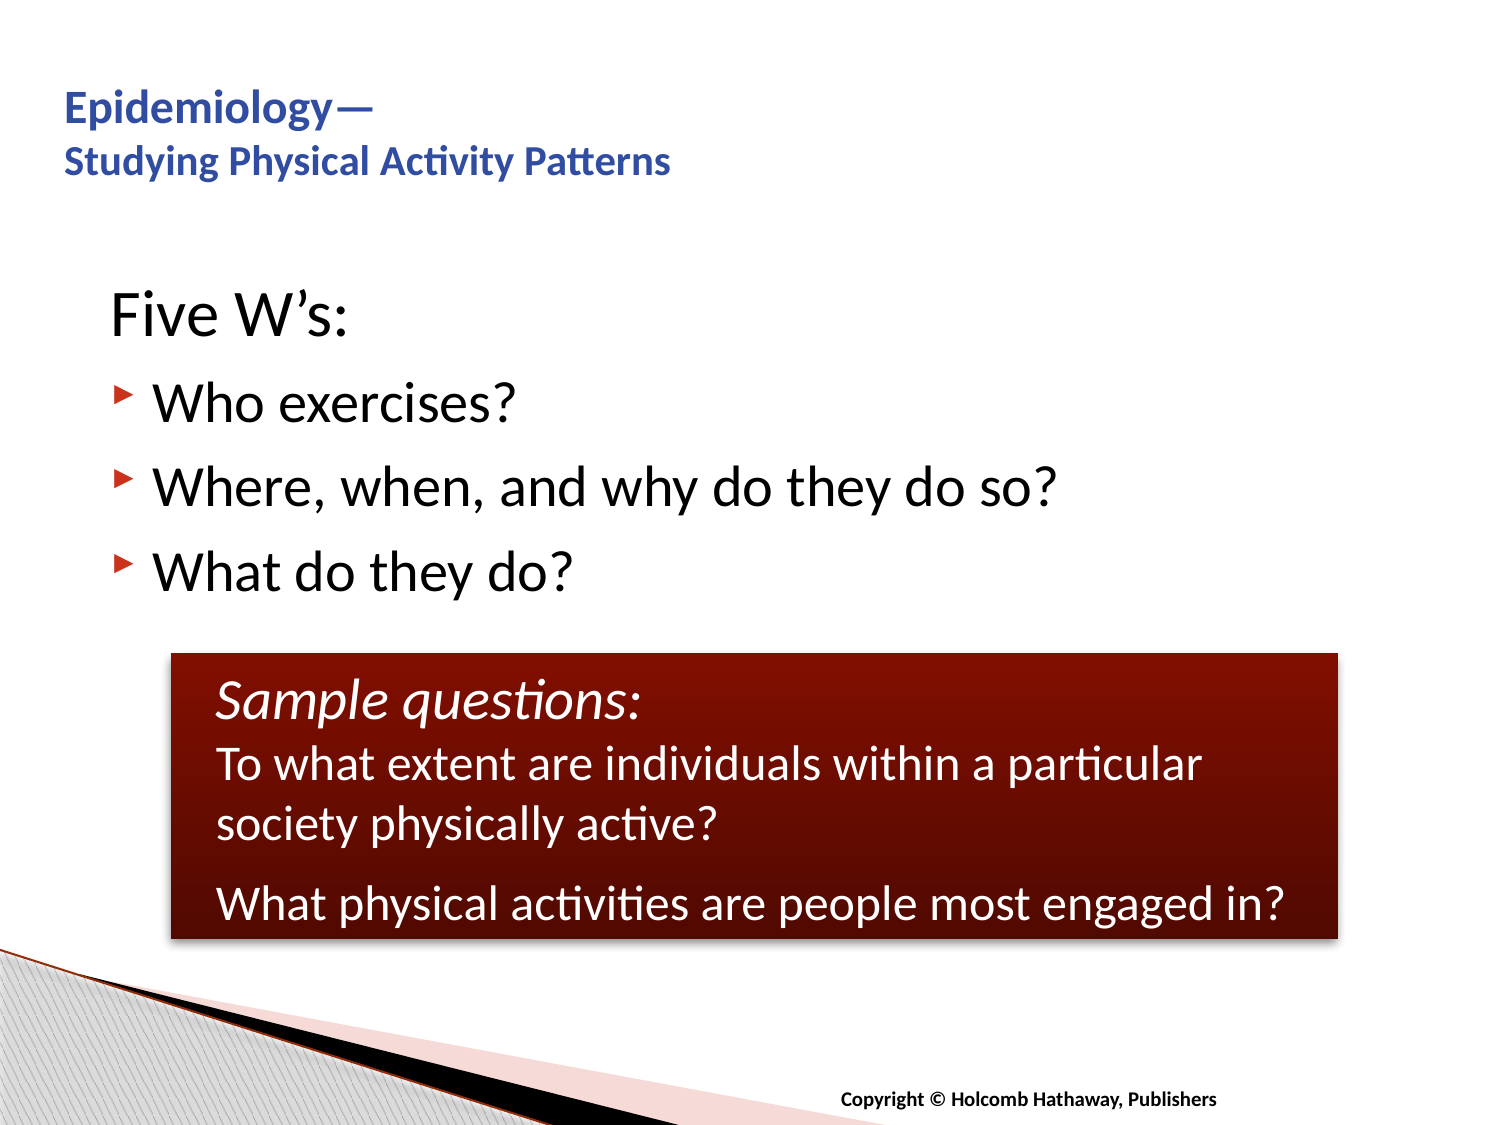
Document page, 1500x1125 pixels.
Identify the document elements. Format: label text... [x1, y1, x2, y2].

title Epidemiology— Studying Physical Activity Patterns [49, 67, 1450, 193]
footer Copyright © Holcomb Hathaway, Publishers [718, 1072, 1237, 1118]
text_box Sample questions: To what extent are individuals within a particular society physically active? What physical activities are people most engaged in? [171, 653, 1338, 939]
list Five W’s: Who exercises? Where, when, and why do they do so? What do they do? [78, 261, 1454, 1012]
